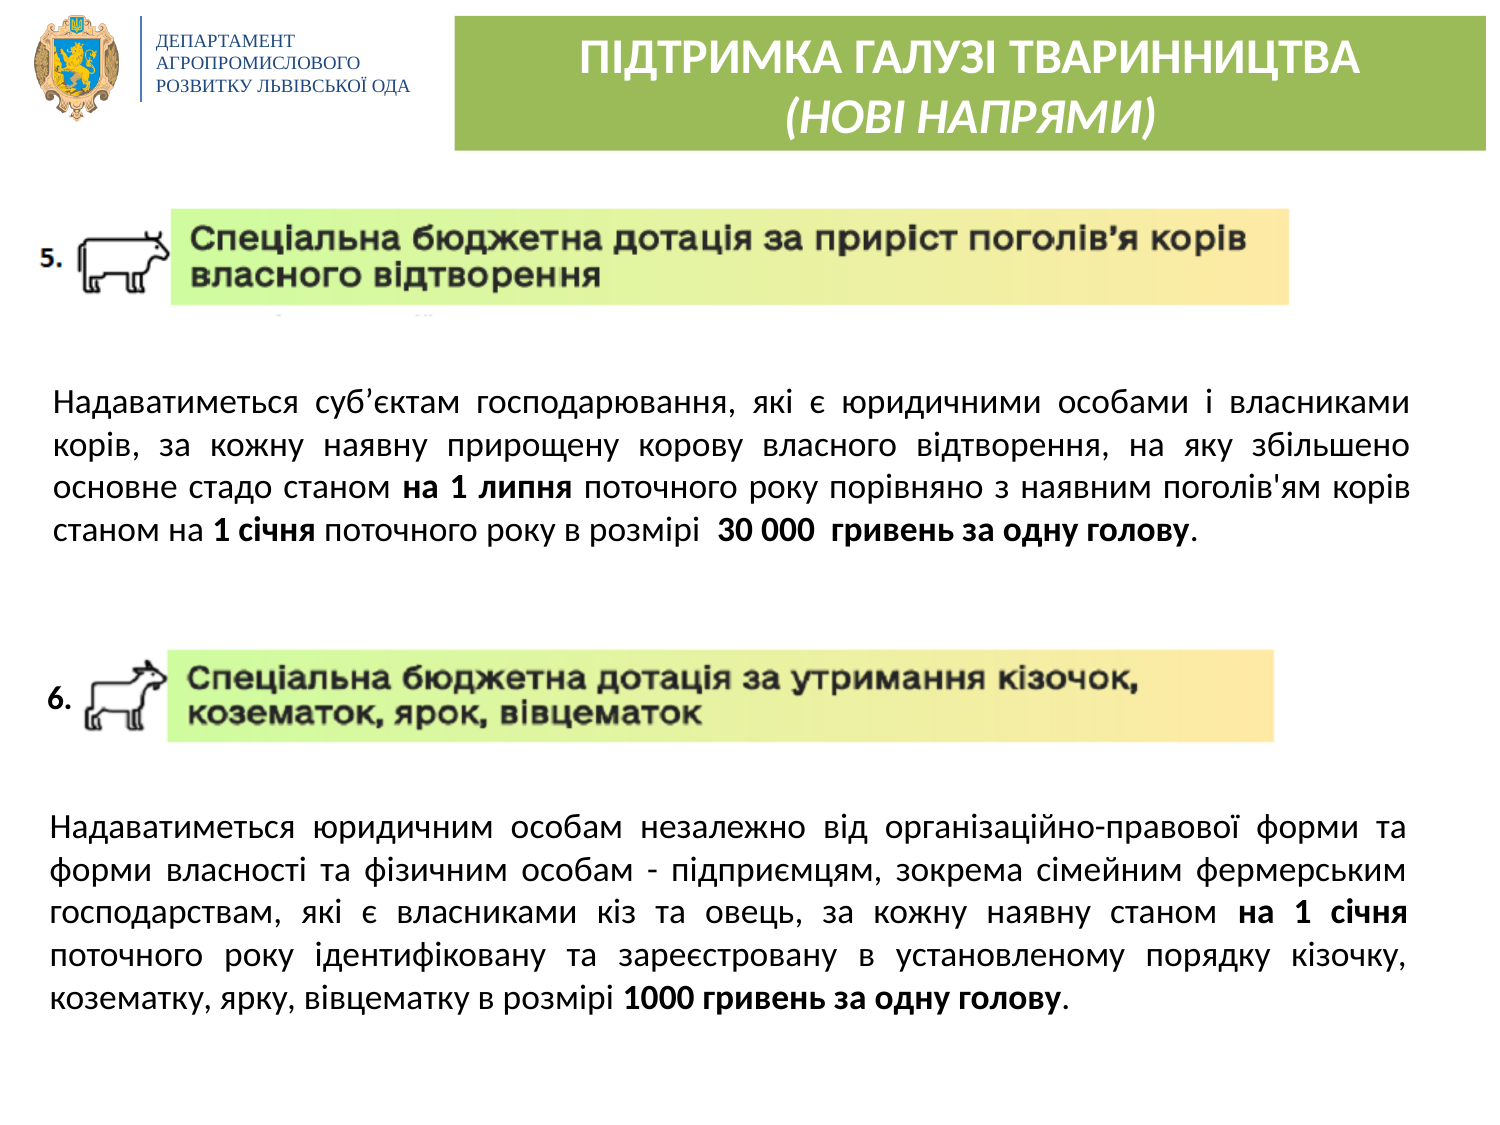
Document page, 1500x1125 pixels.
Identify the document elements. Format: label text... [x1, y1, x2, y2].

text_box Надаватиметься юридичним особам незалежно від організаційно-правової форми та форми власності та фізичним особам - підприємцям, зокрема сімейним фермерським господарствам, які є власниками кіз та овець, за кожну наявну станом на 1 січня поточного року ідентифіковану та зареєстровану в установленому порядку кізочку, козематку, ярку, вівцематку в розмірі 1000 гривень за одну голову. [34, 796, 1424, 1024]
picture [32, 187, 1305, 329]
text_box 6. [32, 668, 71, 724]
text_box ПІДТРИМКА ГАЛУЗІ ТВАРИННИЦТВА (НОВІ НАПРЯМИ) [454, 15, 1486, 151]
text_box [34, 15, 1082, 123]
picture [76, 621, 1305, 756]
text_box Надаватиметься суб’єктам господарювання, які є юридичними особами і власниками корів, за кожну наявну прирощену корову власного відтворення, на яку збільшено основне стадо станом на 1 липня поточного року порівняно з наявним поголів'ям корів станом на 1 січня поточного року в розмірі 30 000 гривень за одну голову. [38, 371, 1427, 556]
